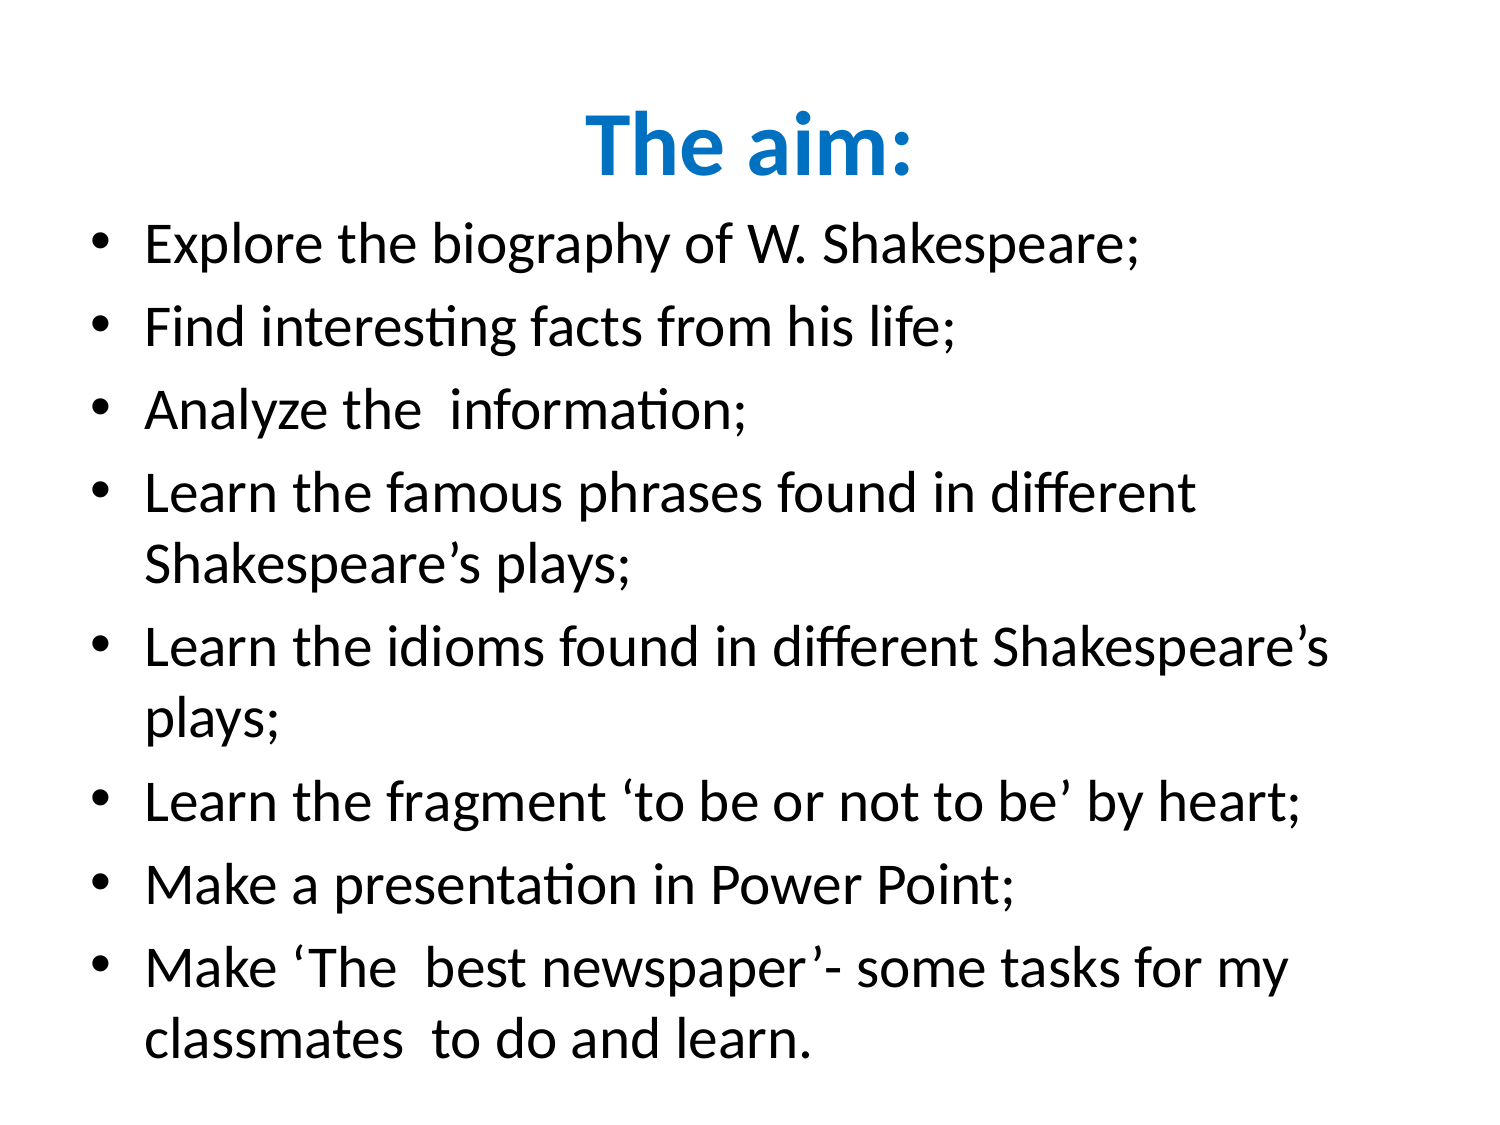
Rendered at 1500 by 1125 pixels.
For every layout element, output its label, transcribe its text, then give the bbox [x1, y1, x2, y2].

list Explore the biography of W. Shakespeare; Find interesting facts from his life; Analyze the information; Learn the famous phrases found in different Shakespeare’s plays; Learn the idioms found in different Shakespeare’s plays; Learn the fragment ‘to be or not to be’ by heart; Make a presentation in Power Point; Make ‘The best newspaper’- some tasks for my classmates to do and learn. [74, 196, 1426, 1083]
title The aim: [74, 44, 1426, 196]
